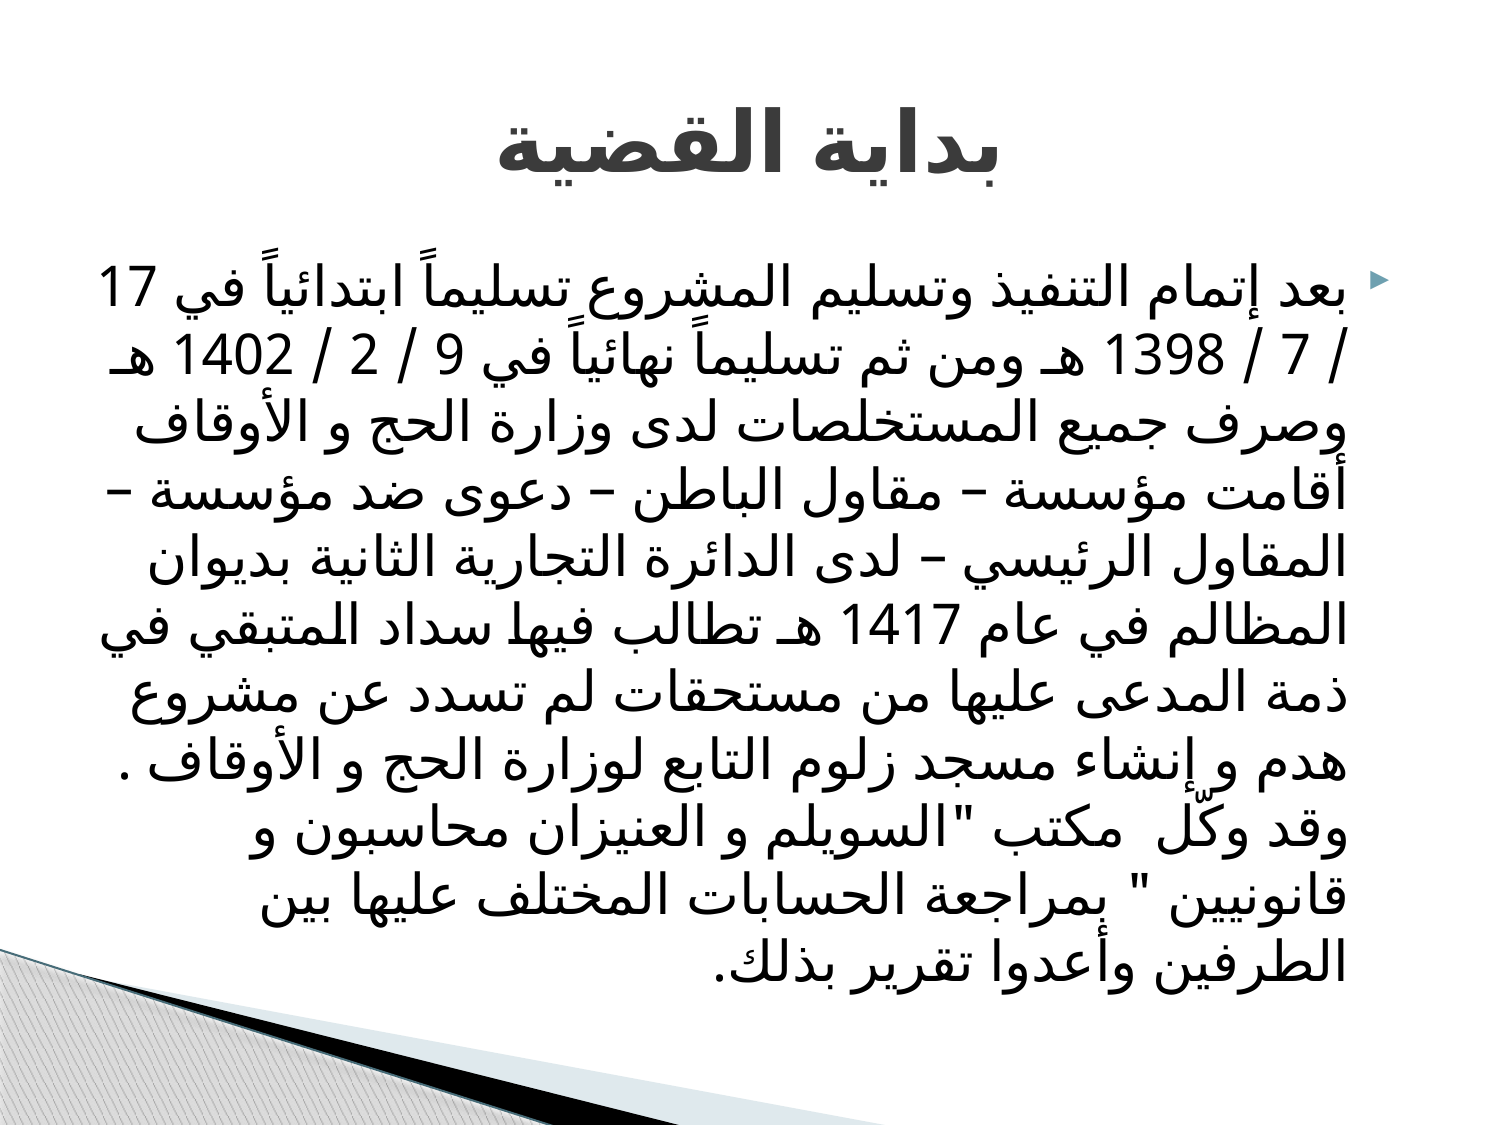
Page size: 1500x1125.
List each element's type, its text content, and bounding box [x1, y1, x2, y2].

list بعد إتمام التنفيذ وتسليم المشروع تسليماً ابتدائياً في 17 / 7 / 1398 هـ ومن ثم تسليماً نهائياً في 9 / 2 / 1402 هـ وصرف جميع المستخلصات لدى وزارة الحج و الأوقاف أقامت مؤسسة – مقاول الباطن – دعوى ضد مؤسسة – المقاول الرئيسي – لدى الدائرة التجارية الثانية بديوان المظالم في عام 1417 هـ تطالب فيها سداد المتبقي في ذمة المدعى عليها من مستحقات لم تسدد عن مشروع هدم و إنشاء مسجد زلوم التابع لوزارة الحج و الأوقاف . وقد وكّل مكتب "السويلم و العنيزان محاسبون و قانونيين " بمراجعة الحسابات المختلف عليها بين الطرفين وأعدوا تقرير بذلك. [75, 243, 1425, 986]
title بداية القضية [75, 45, 1425, 233]
